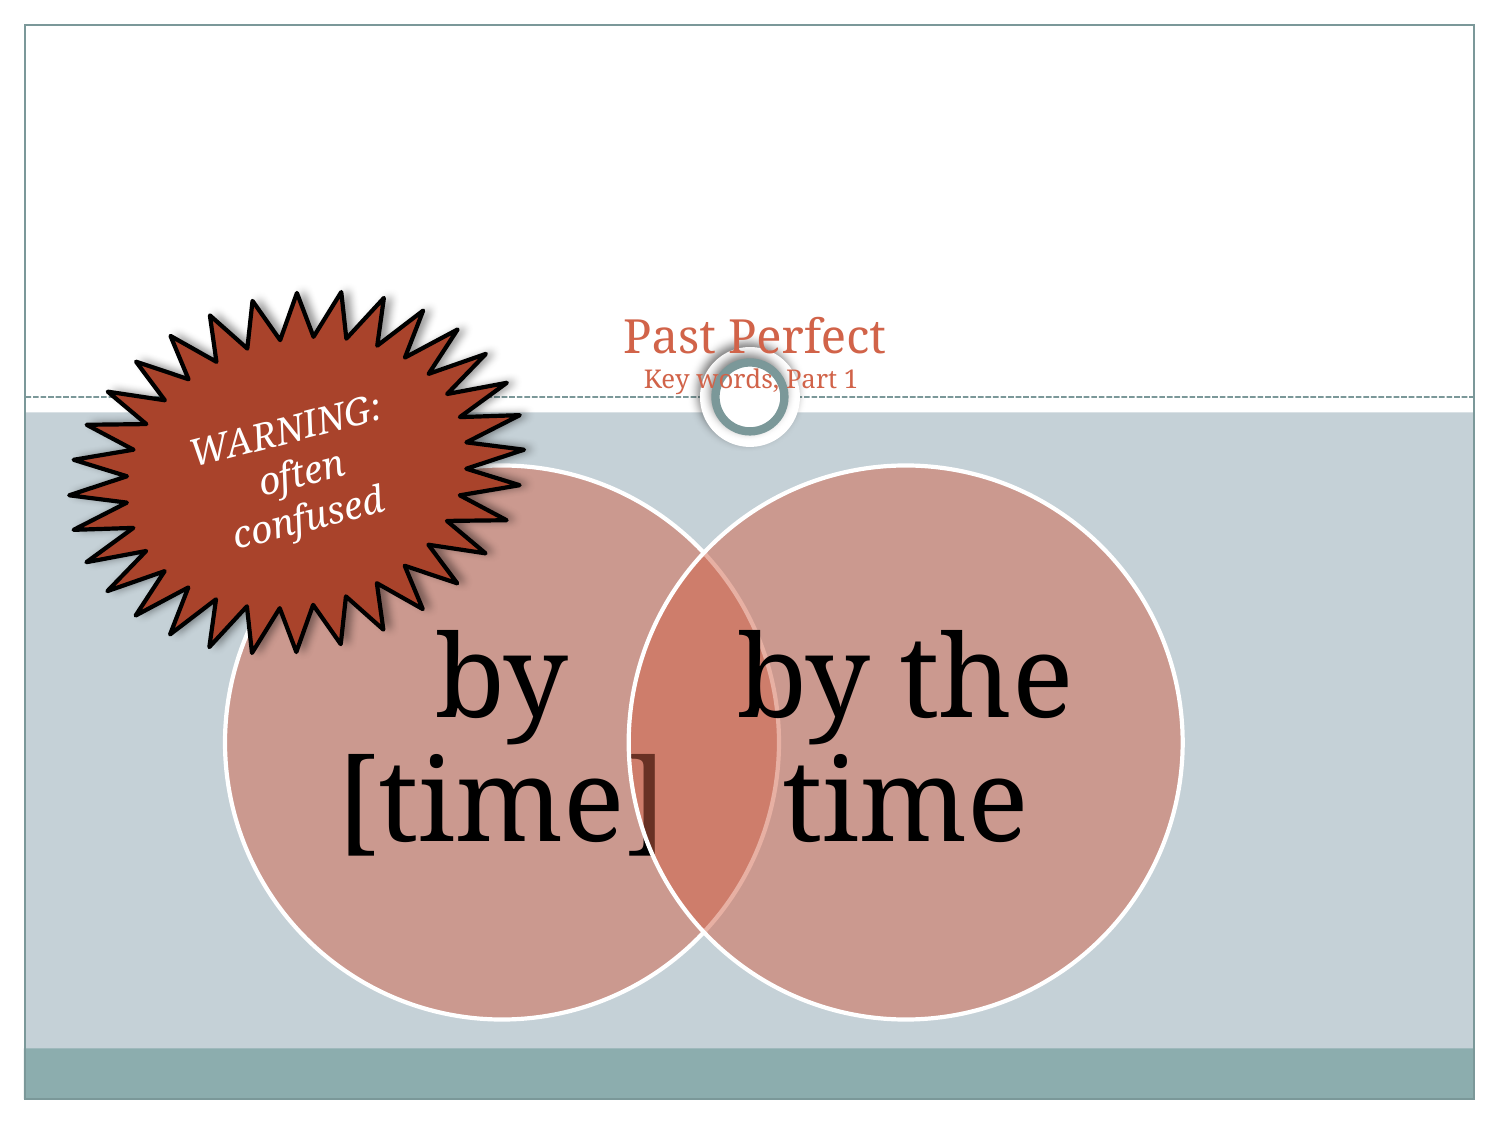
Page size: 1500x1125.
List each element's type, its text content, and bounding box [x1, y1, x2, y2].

text_box WARNING: often confused [67, 289, 526, 649]
title Past Perfect Key words, Part 1 [117, 105, 1393, 434]
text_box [224, 462, 1348, 1020]
